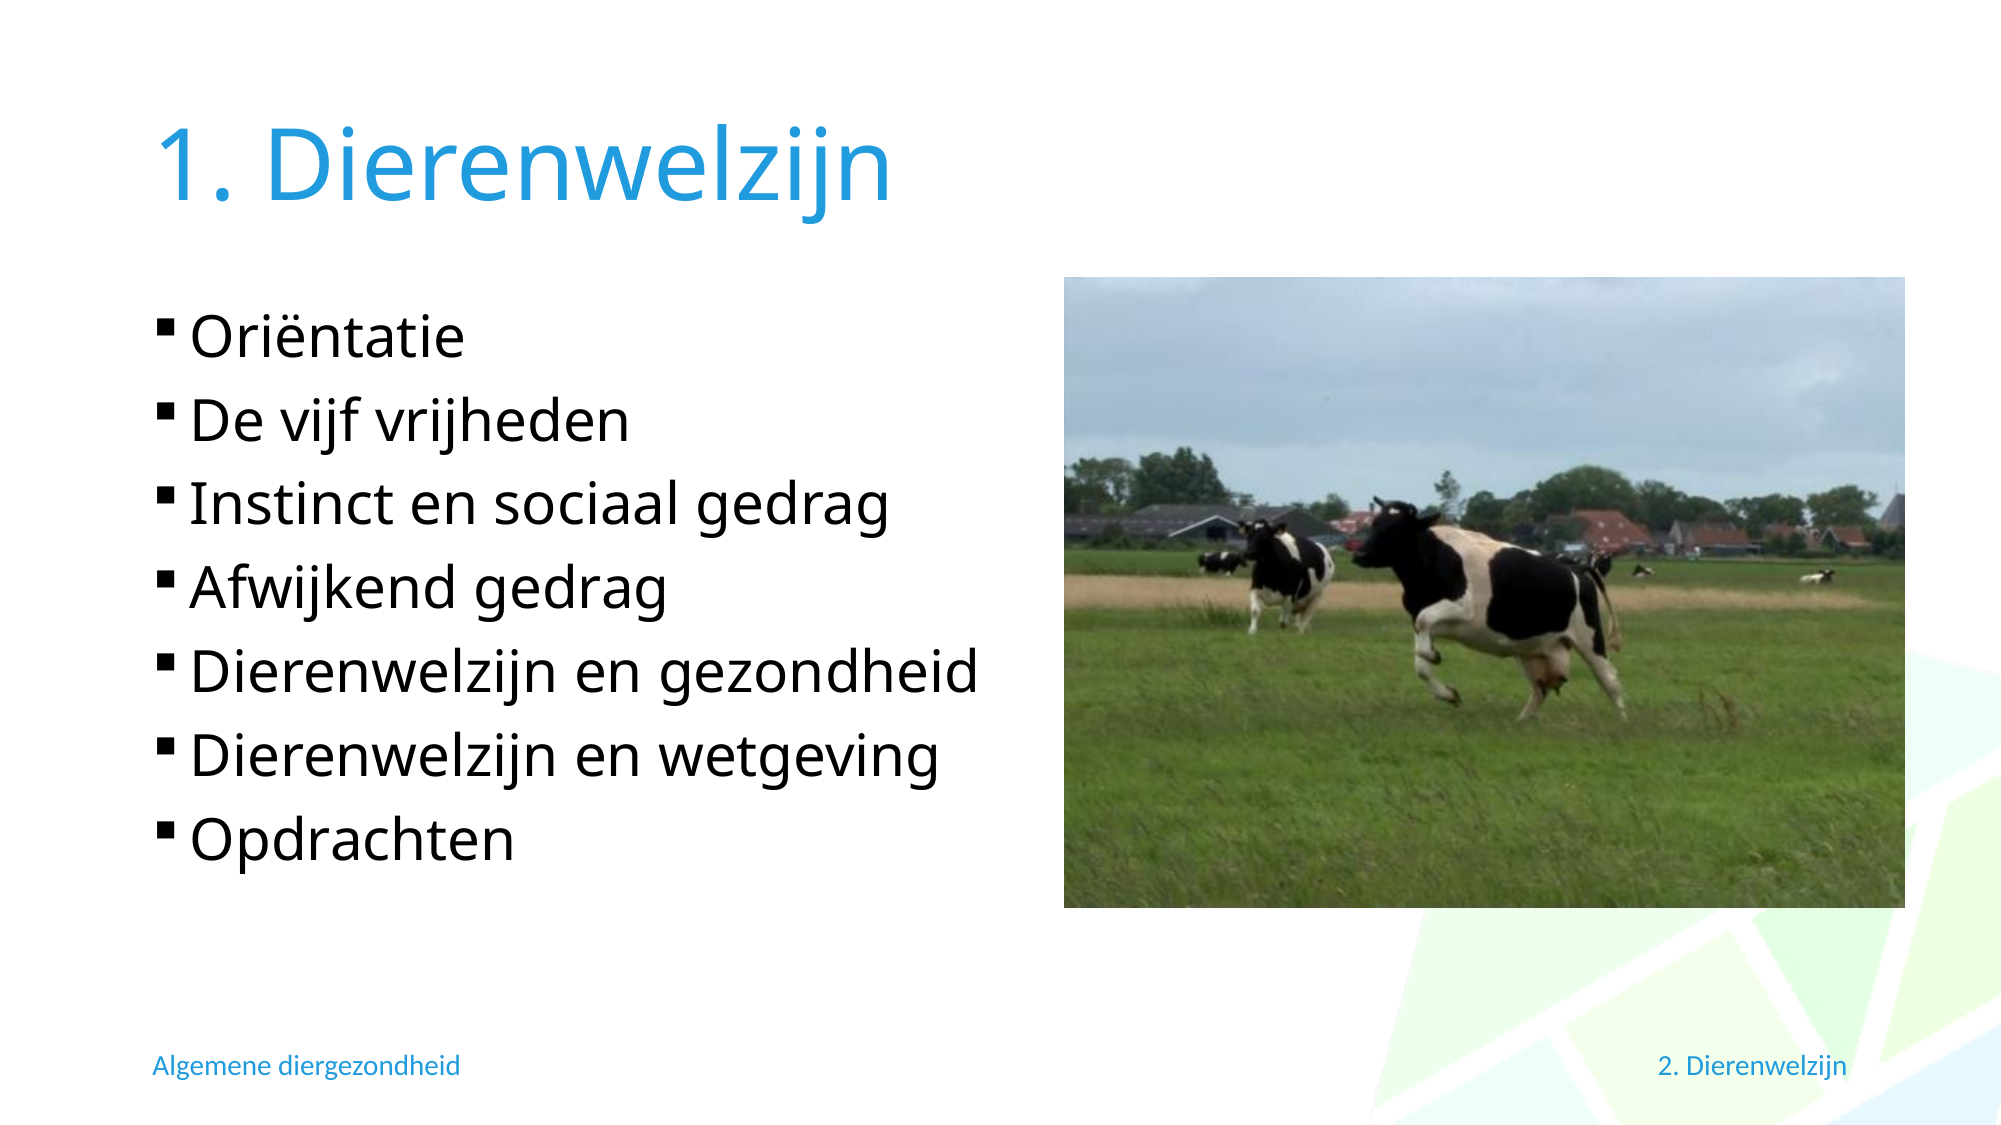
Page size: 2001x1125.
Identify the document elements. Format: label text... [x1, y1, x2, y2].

list Oriëntatie De vijf vrijheden Instinct en sociaal gedrag Afwijkend gedrag Dierenwelzijn en gezondheid Dierenwelzijn en wetgeving Opdrachten [137, 299, 1863, 1014]
list Algemene diergezondheid [137, 1042, 588, 1103]
list 2. Dierenwelzijn [1412, 1042, 1863, 1103]
picture [1063, 277, 1905, 908]
title 1. Dierenwelzijn [137, 59, 1863, 278]
